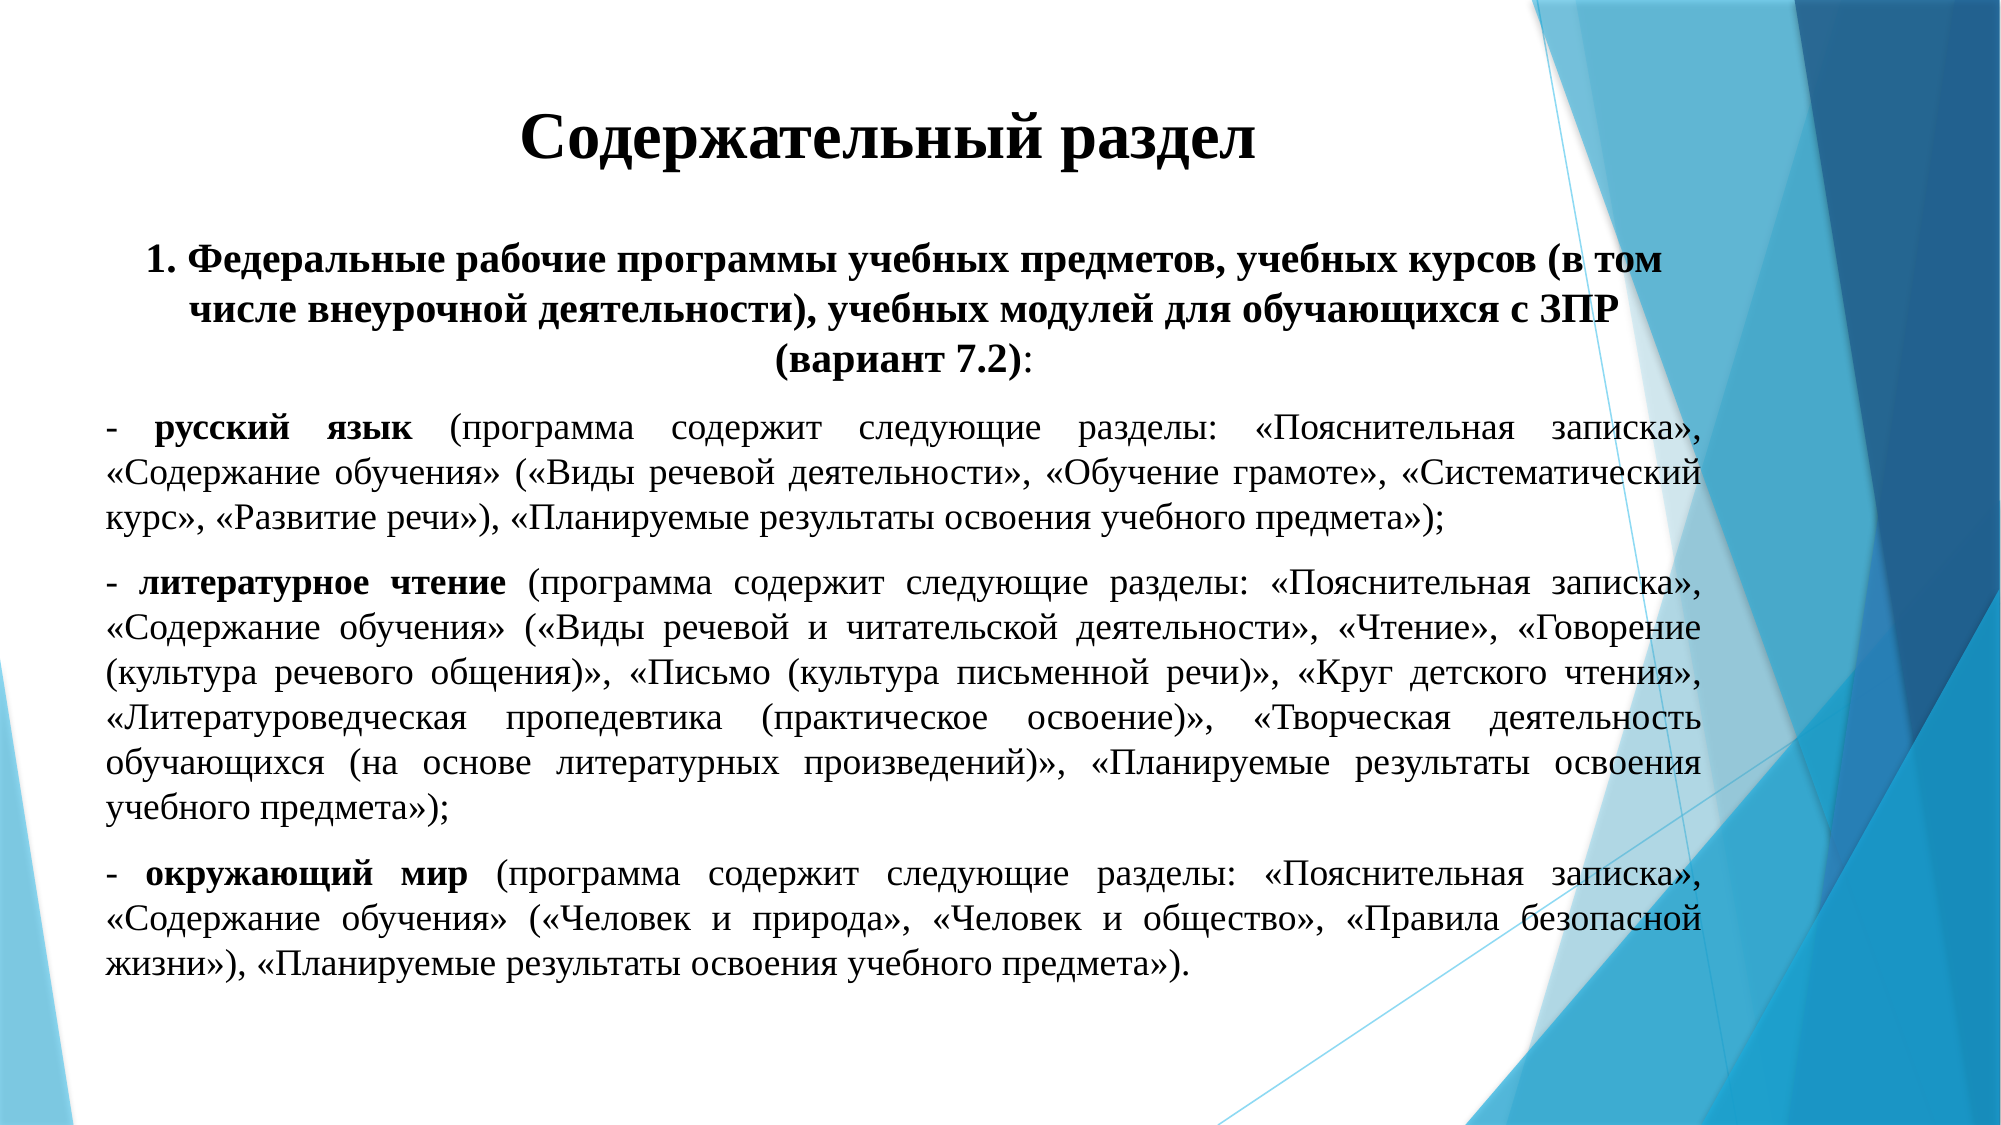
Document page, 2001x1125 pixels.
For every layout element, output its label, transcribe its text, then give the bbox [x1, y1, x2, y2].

title Содержательный раздел [183, 84, 1594, 223]
list 1. Федеральные рабочие программы учебных предметов, учебных курсов (в том числе внеурочной деятельности), учебных модулей для обучающихся с ЗПР (вариант 7.2): - русский язык (программа содержит следующие разделы: «Пояснительная записка», «Содержание обучения» («Виды речевой деятельности», «Обучение грамоте», «Систематический курс», «Развитие речи»), «Планируемые результаты освоения учебного предмета»); - литературное чтение (программа содержит следующие разделы: «Пояснительная записка», «Содержание обучения» («Виды речевой и читательской деятельности», «Чтение», «Говорение (культура речевого общения)», «Письмо (культура письменной речи)», «Круг детского чтения», «Литературоведческая пропедевтика (практическое освоение)», «Творческая деятельность обучающихся (на основе литературных произведений)», «Планируемые результаты освоения учебного предмета»); - окружающий мир (программа содержит следующие разделы: «Пояснительная записка», «Содержание обучения» («Человек и природа», «Человек и общество», «Правила безопасной жизни»), «Планируемые результаты освоения учебного предмета»). [90, 223, 1719, 1051]
